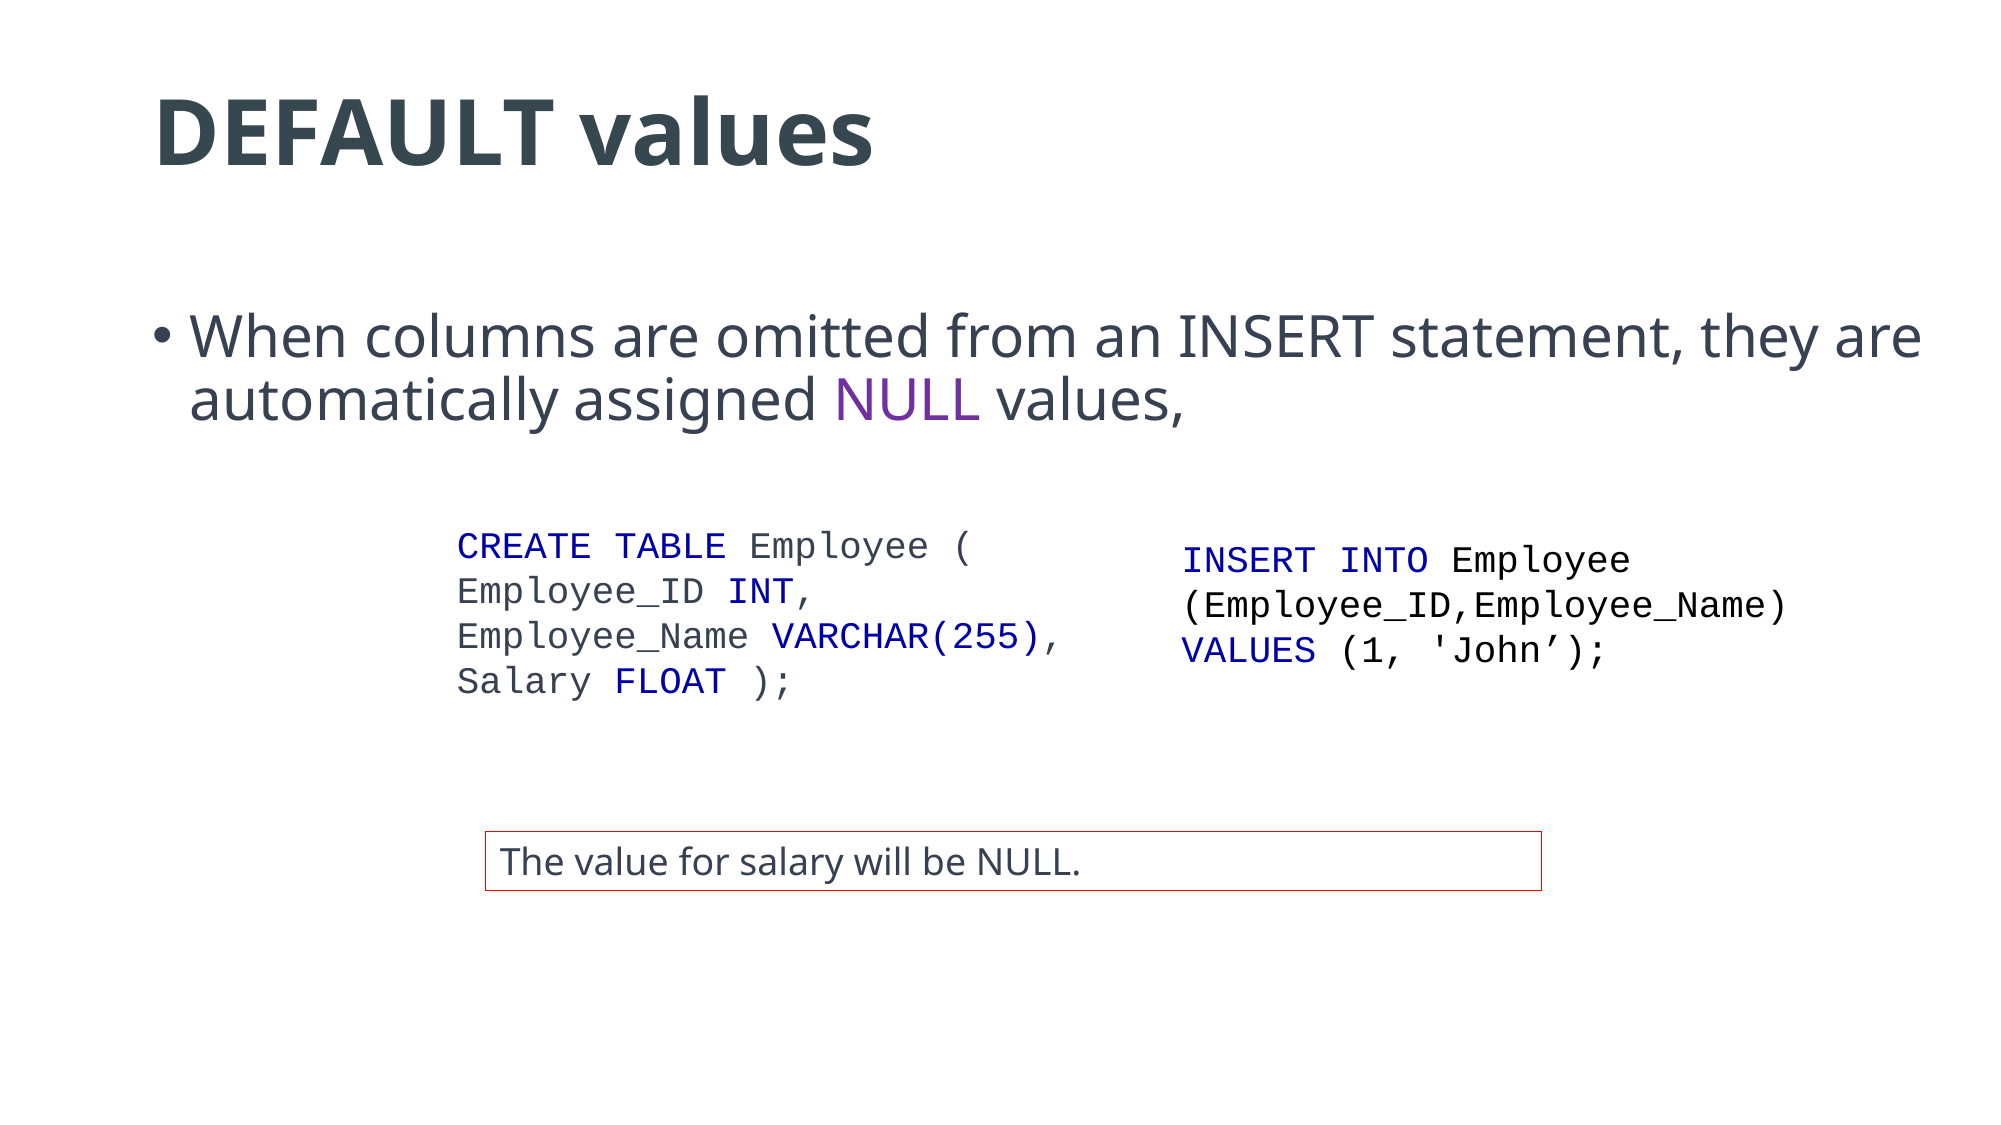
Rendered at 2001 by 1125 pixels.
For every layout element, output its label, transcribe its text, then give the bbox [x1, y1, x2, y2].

title DEFAULT values [137, 82, 1863, 299]
text_box CREATE TABLE Employee ( Employee_ID INT, Employee_Name VARCHAR(255), Salary FLOAT ); [442, 513, 1138, 709]
text_box INSERT INTO Employee (Employee_ID,Employee_Name) VALUES (1, 'John’); [1166, 527, 1941, 678]
text_box The value for salary will be NULL. [485, 831, 1542, 891]
list When columns are omitted from an INSERT statement, they are automatically assigned NULL values, [137, 299, 1941, 528]
